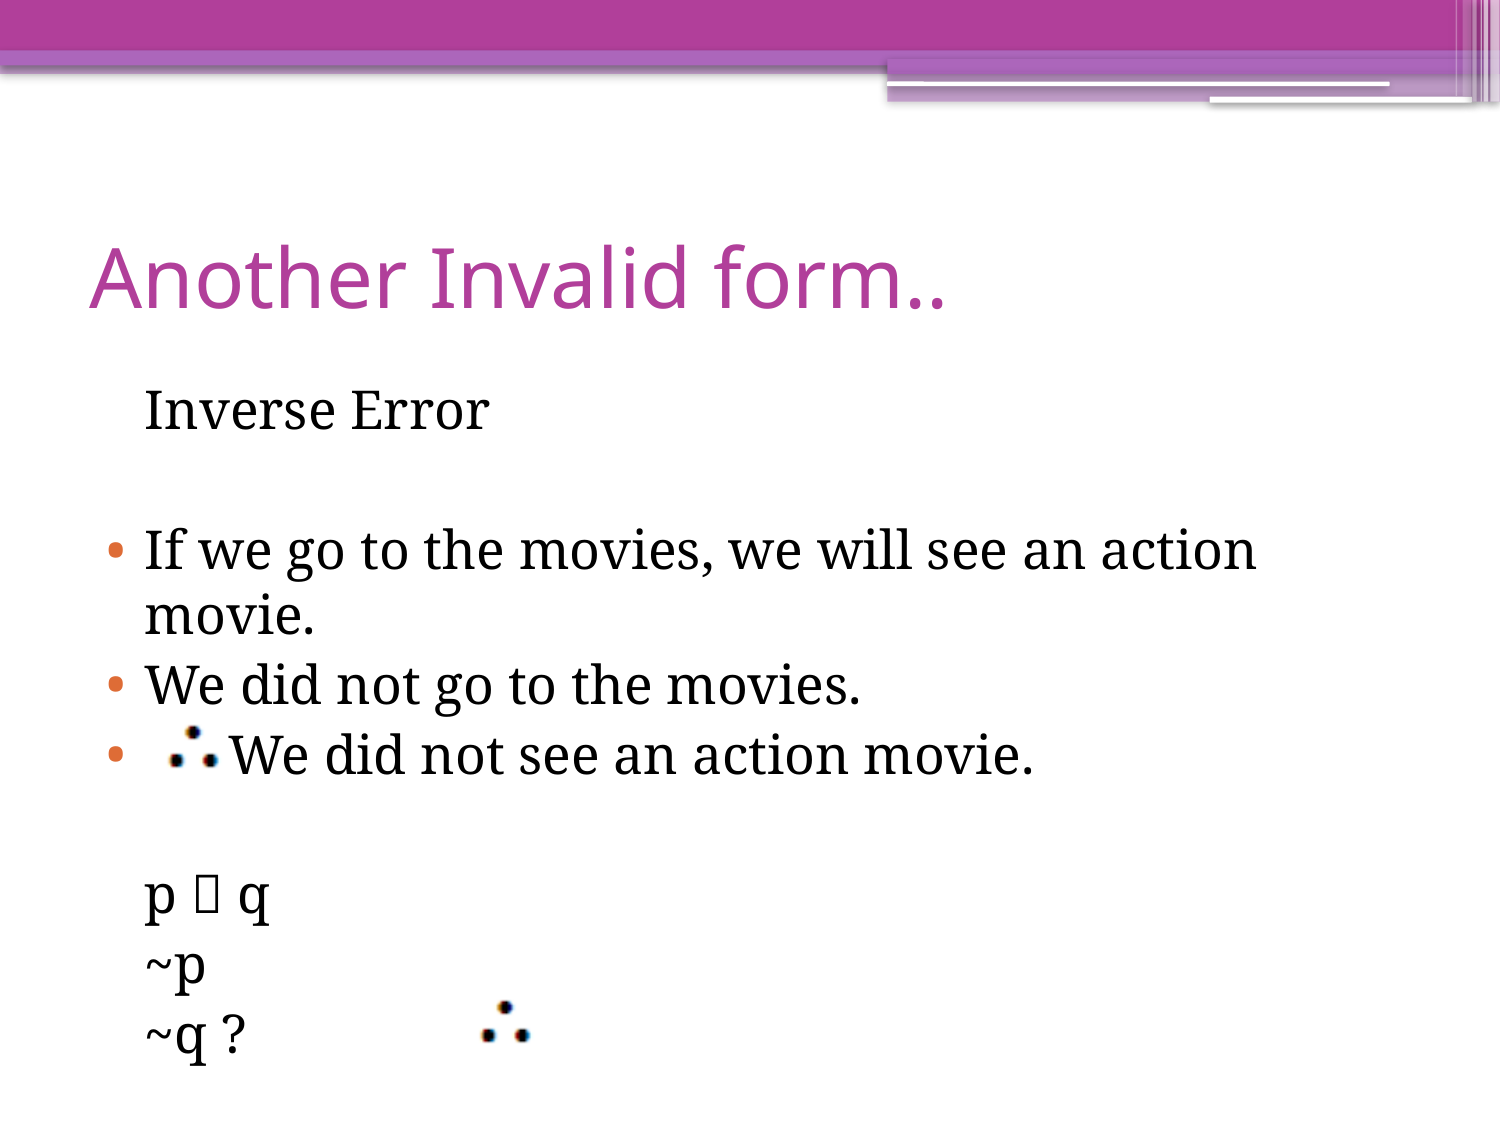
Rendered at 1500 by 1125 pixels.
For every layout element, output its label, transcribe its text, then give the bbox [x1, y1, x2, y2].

title Another Invalid form.. [75, 187, 1425, 363]
list Inverse Error If we go to the movies, we will see an action movie. We did not go to the movies. We did not see an action movie. p  q ~p ~q ? [75, 368, 1425, 1079]
picture [162, 674, 226, 826]
picture [474, 949, 538, 1101]
